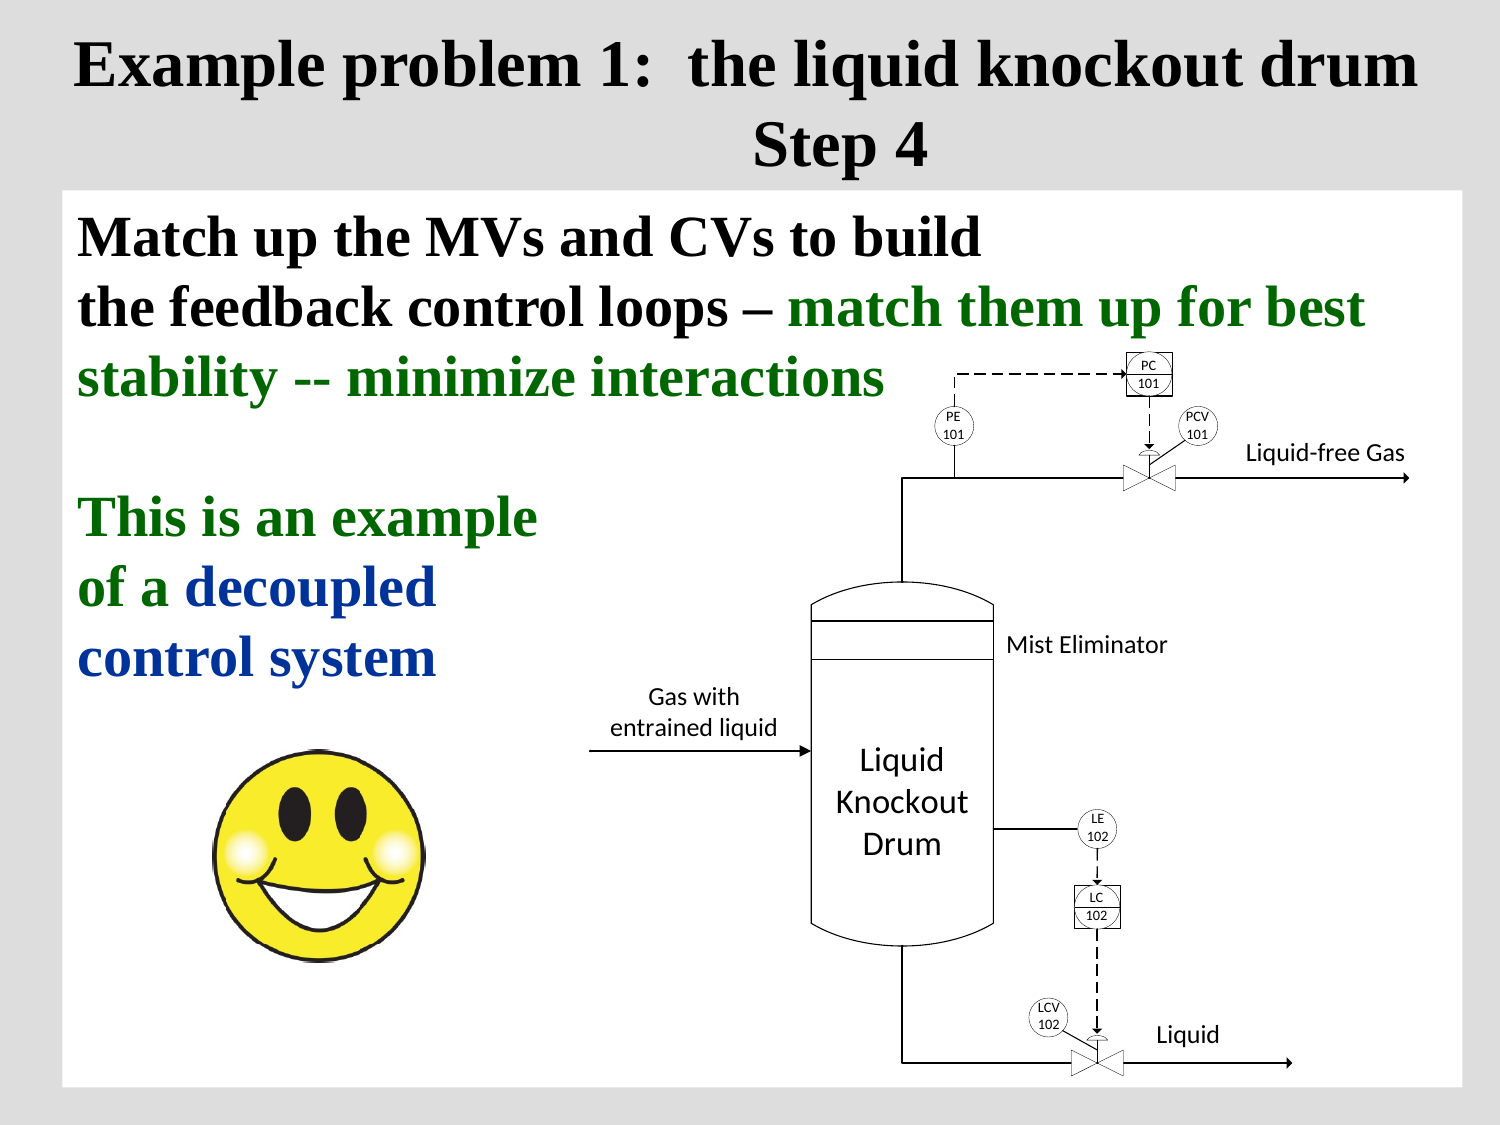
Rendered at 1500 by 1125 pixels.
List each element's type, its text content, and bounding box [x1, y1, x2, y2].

subtitle Match up the MVs and CVs to build the feedback control loops – match them up for best stability -- minimize interactions This is an example of a decoupled control system [62, 190, 1463, 1088]
picture [587, 349, 1412, 1079]
title Example problem 1: the liquid knockout drum Step 4 [41, 24, 1454, 175]
picture [212, 749, 426, 963]
